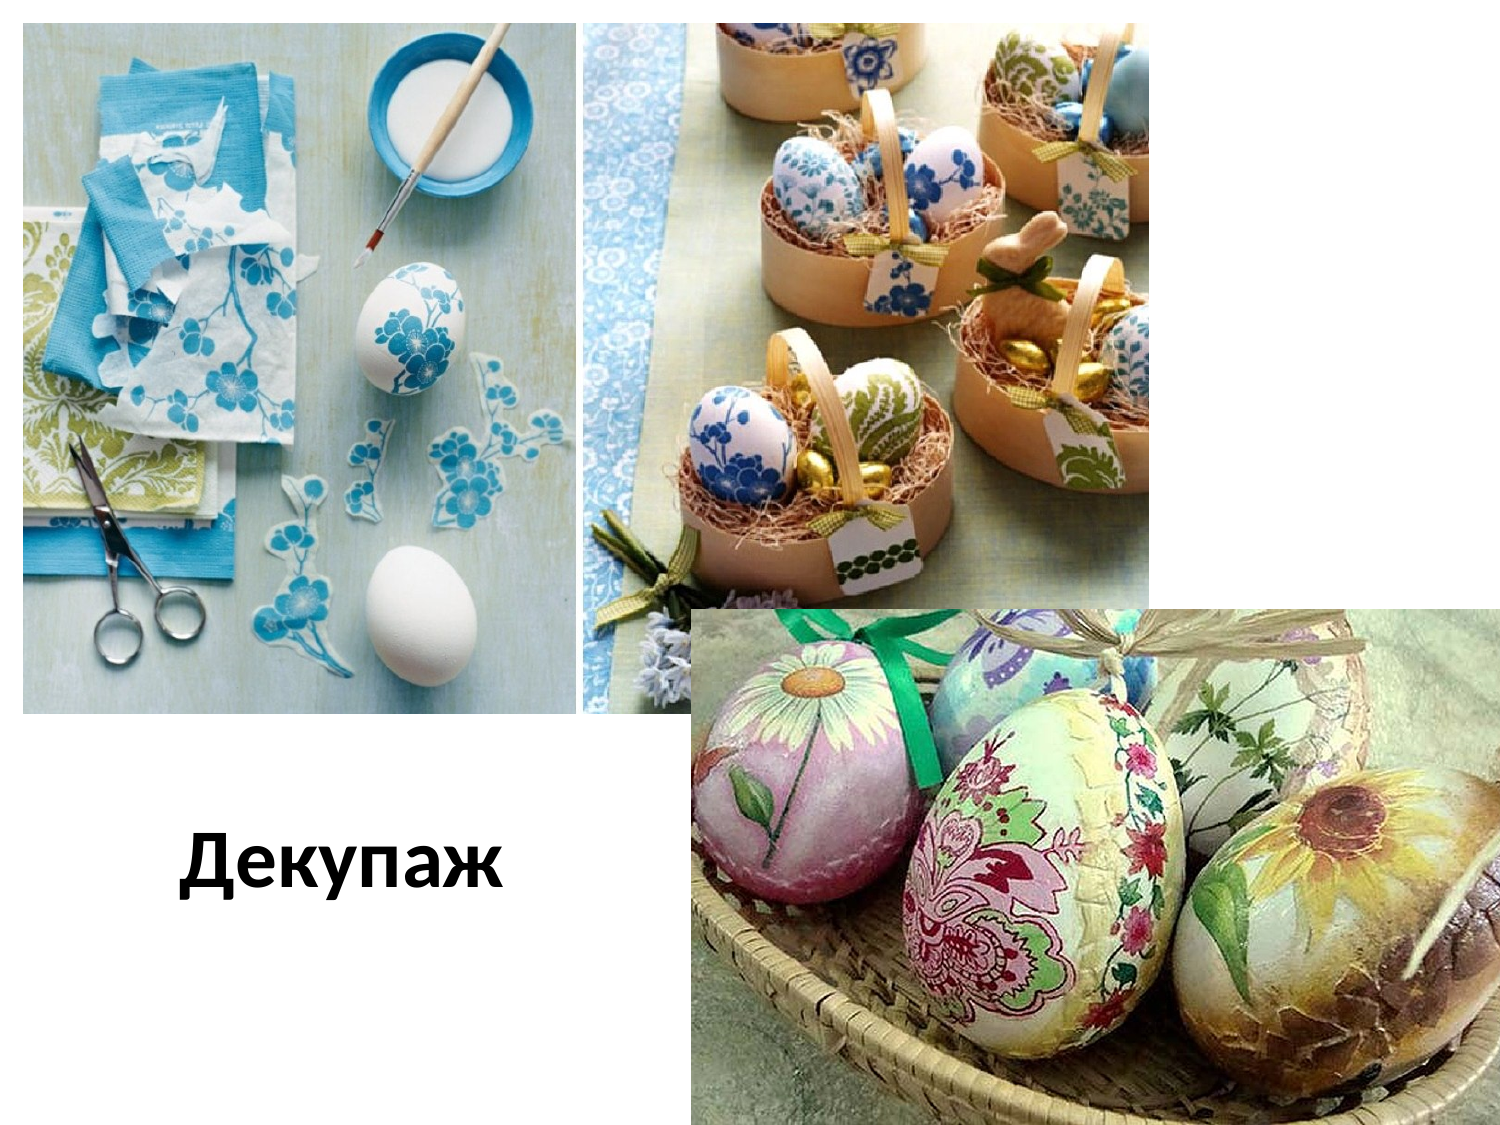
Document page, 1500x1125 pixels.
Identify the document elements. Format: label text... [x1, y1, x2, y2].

picture [23, 23, 1500, 1125]
text_box Декупаж [0, 796, 657, 912]
